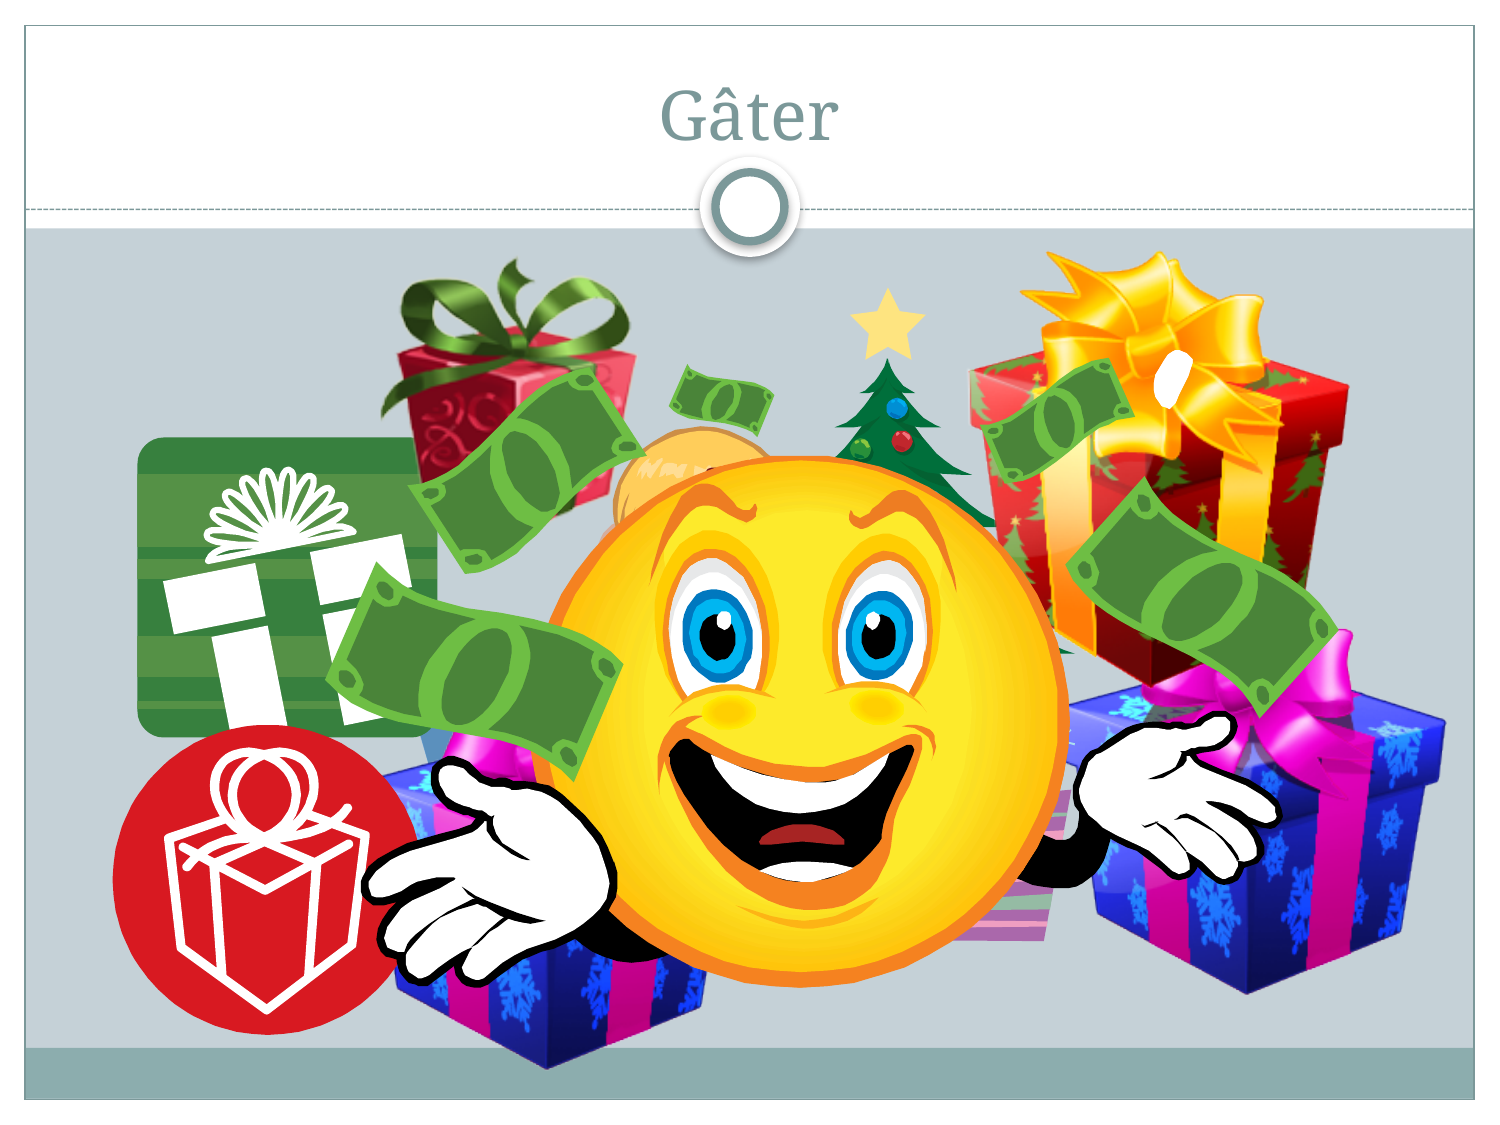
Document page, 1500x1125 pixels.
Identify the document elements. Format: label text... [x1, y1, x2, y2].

title Gâter [49, 37, 1450, 162]
picture [112, 249, 1463, 1076]
